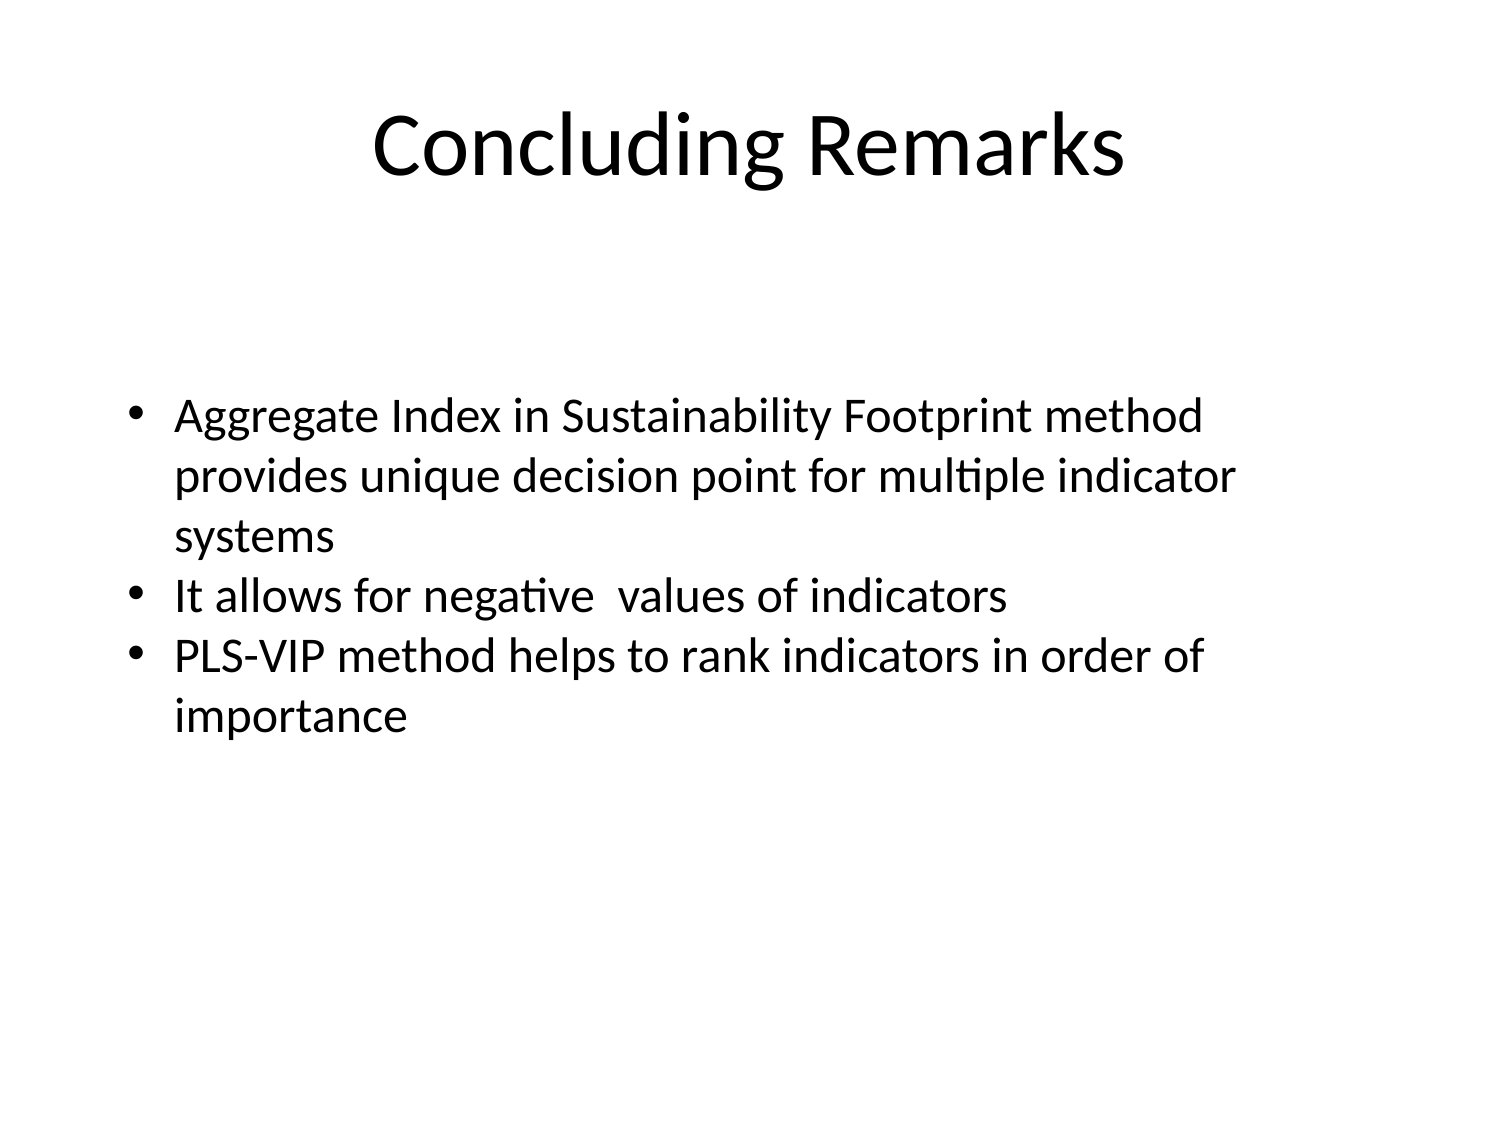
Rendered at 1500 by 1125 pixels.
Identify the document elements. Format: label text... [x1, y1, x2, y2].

text_box Aggregate Index in Sustainability Footprint method provides unique decision point for multiple indicator systems It allows for negative values of indicators PLS-VIP method helps to rank indicators in order of importance [112, 374, 1388, 810]
title Concluding Remarks [75, 45, 1425, 233]
